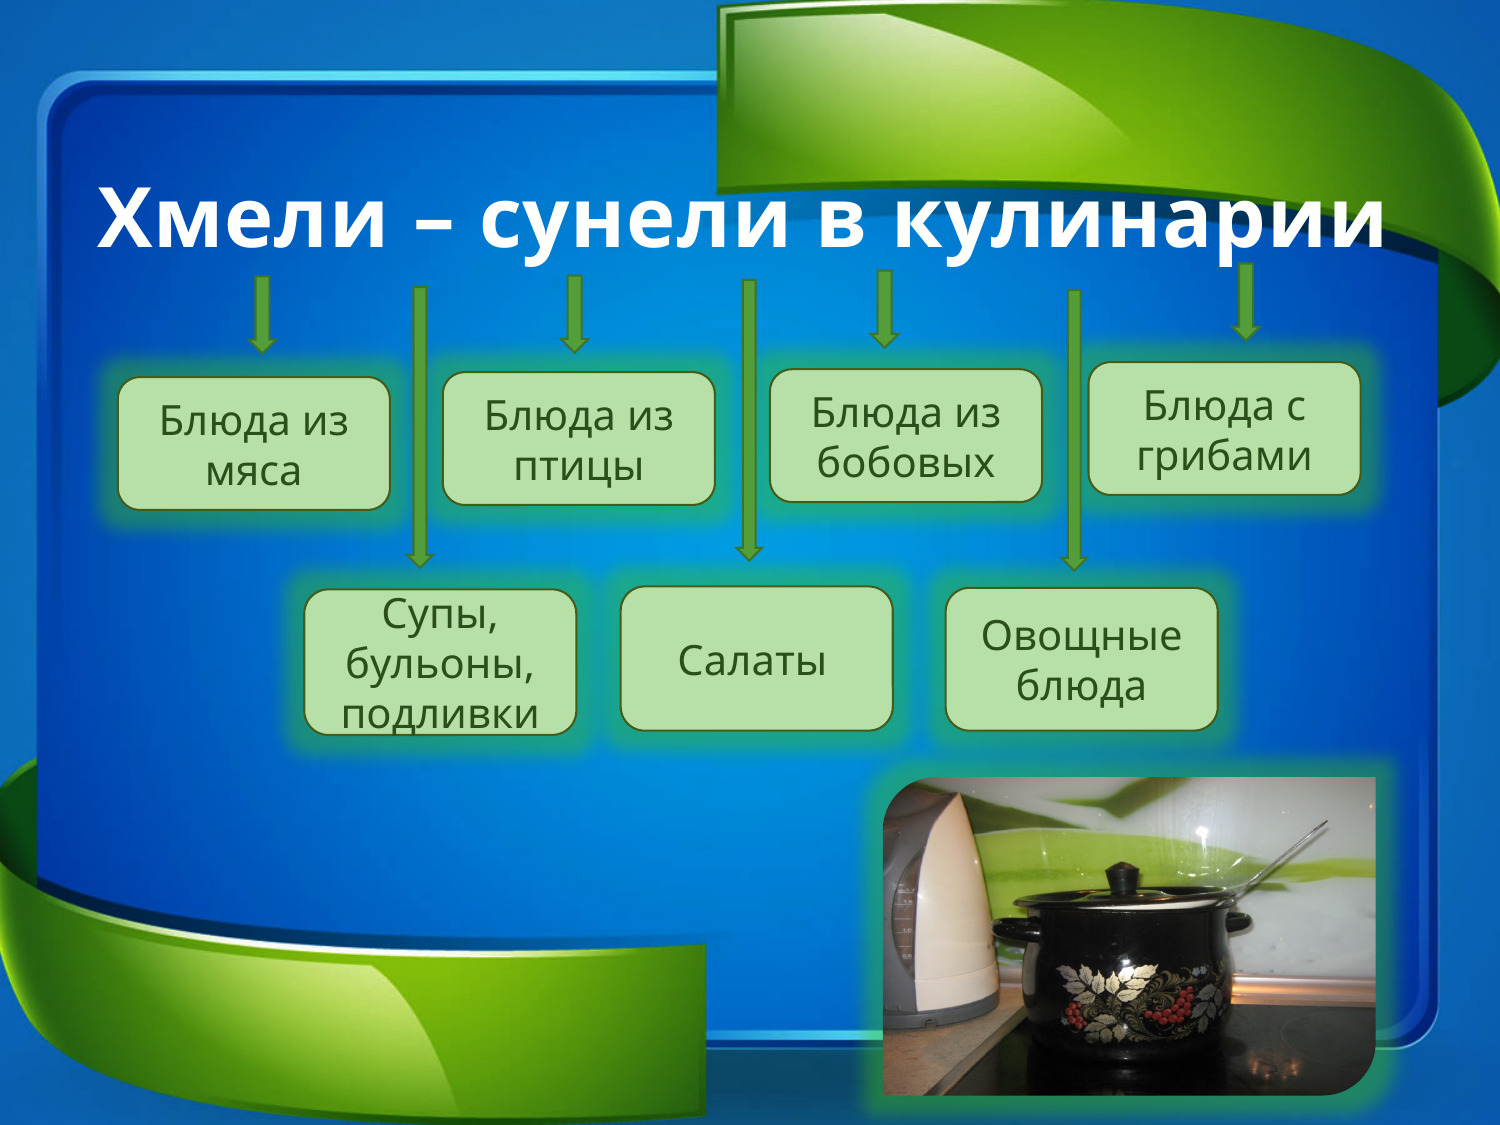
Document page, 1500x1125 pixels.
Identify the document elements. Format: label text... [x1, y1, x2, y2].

text_box Блюда с грибами [1087, 361, 1362, 496]
text_box Салаты [619, 585, 894, 732]
title Хмели – сунели в кулинарии [47, 81, 1440, 361]
text_box Блюда из бобовых [768, 368, 1044, 504]
text_box Супы, бульоны, подливки [303, 588, 578, 737]
picture [0, 0, 1500, 1125]
text_box [1229, 262, 1263, 343]
text_box Овощные блюда [944, 586, 1219, 732]
text_box [733, 278, 765, 563]
text_box Блюда из птицы [441, 371, 716, 507]
text_box Блюда из мяса [116, 376, 391, 511]
text_box [246, 275, 279, 355]
text_box [404, 286, 436, 570]
text_box [868, 269, 902, 350]
text_box [1058, 288, 1090, 573]
text_box [558, 274, 592, 355]
